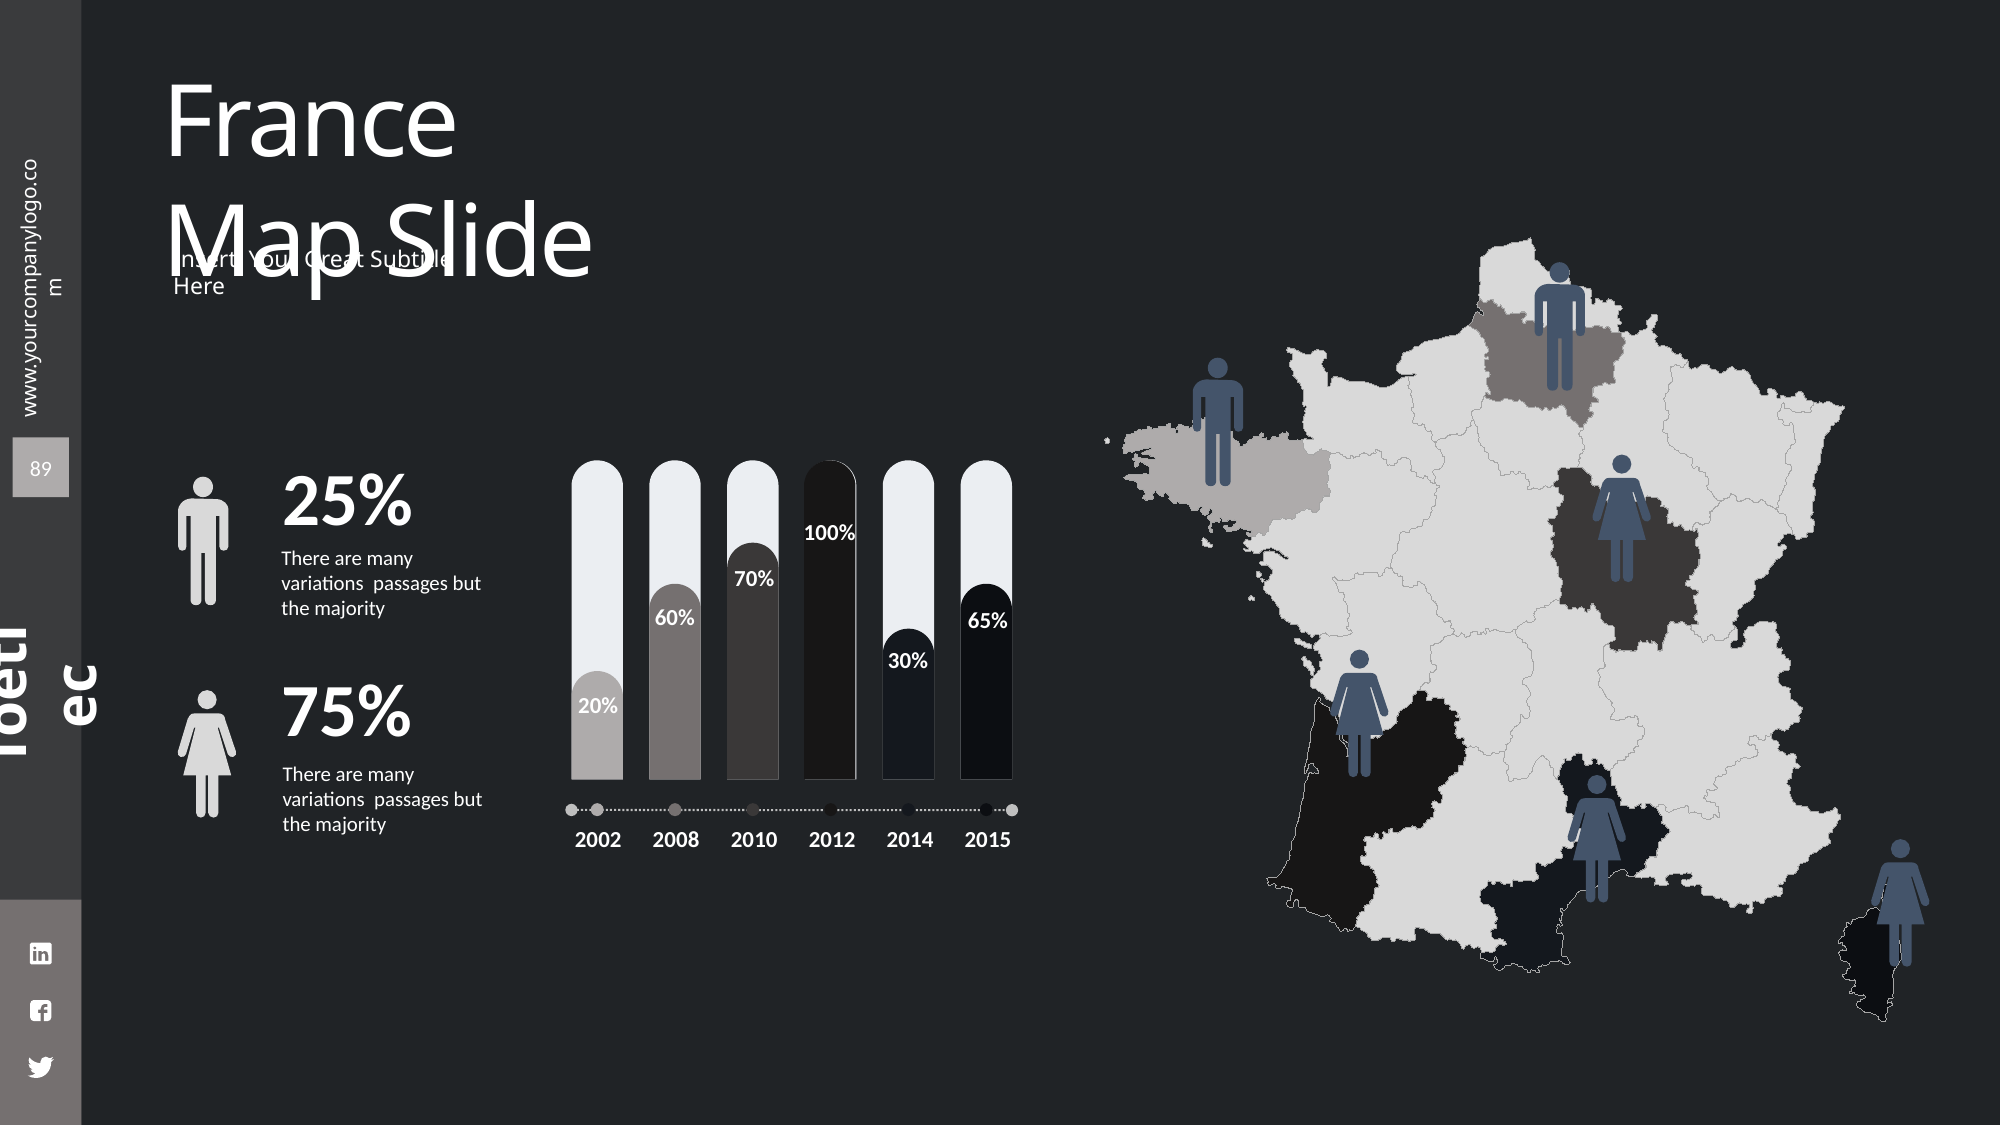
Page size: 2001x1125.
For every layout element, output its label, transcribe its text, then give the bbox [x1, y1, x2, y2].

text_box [1870, 839, 1930, 967]
text_box There are many variations passages but the majority [282, 760, 499, 836]
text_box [564, 671, 633, 780]
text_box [1104, 237, 1903, 1022]
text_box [720, 542, 789, 780]
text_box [641, 583, 709, 780]
text_box [726, 459, 780, 542]
text_box [570, 459, 625, 671]
slide_number 89 [12, 437, 69, 498]
text_box [648, 459, 702, 583]
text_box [954, 583, 1022, 780]
text_box 75% [281, 661, 413, 752]
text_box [795, 460, 864, 780]
text_box [881, 459, 936, 628]
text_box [178, 476, 229, 606]
text_box There are many variations passages but the majority [281, 544, 498, 621]
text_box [1566, 775, 1627, 903]
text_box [1192, 357, 1244, 487]
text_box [177, 690, 237, 818]
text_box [1329, 649, 1389, 778]
text_box France Map Slide [147, 116, 677, 236]
text_box Insert Your Great Subtitle Here [158, 237, 512, 307]
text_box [564, 803, 1022, 853]
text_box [1534, 262, 1585, 391]
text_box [874, 628, 943, 780]
text_box 25% [282, 450, 413, 541]
text_box [959, 459, 1014, 583]
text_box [1591, 454, 1652, 583]
